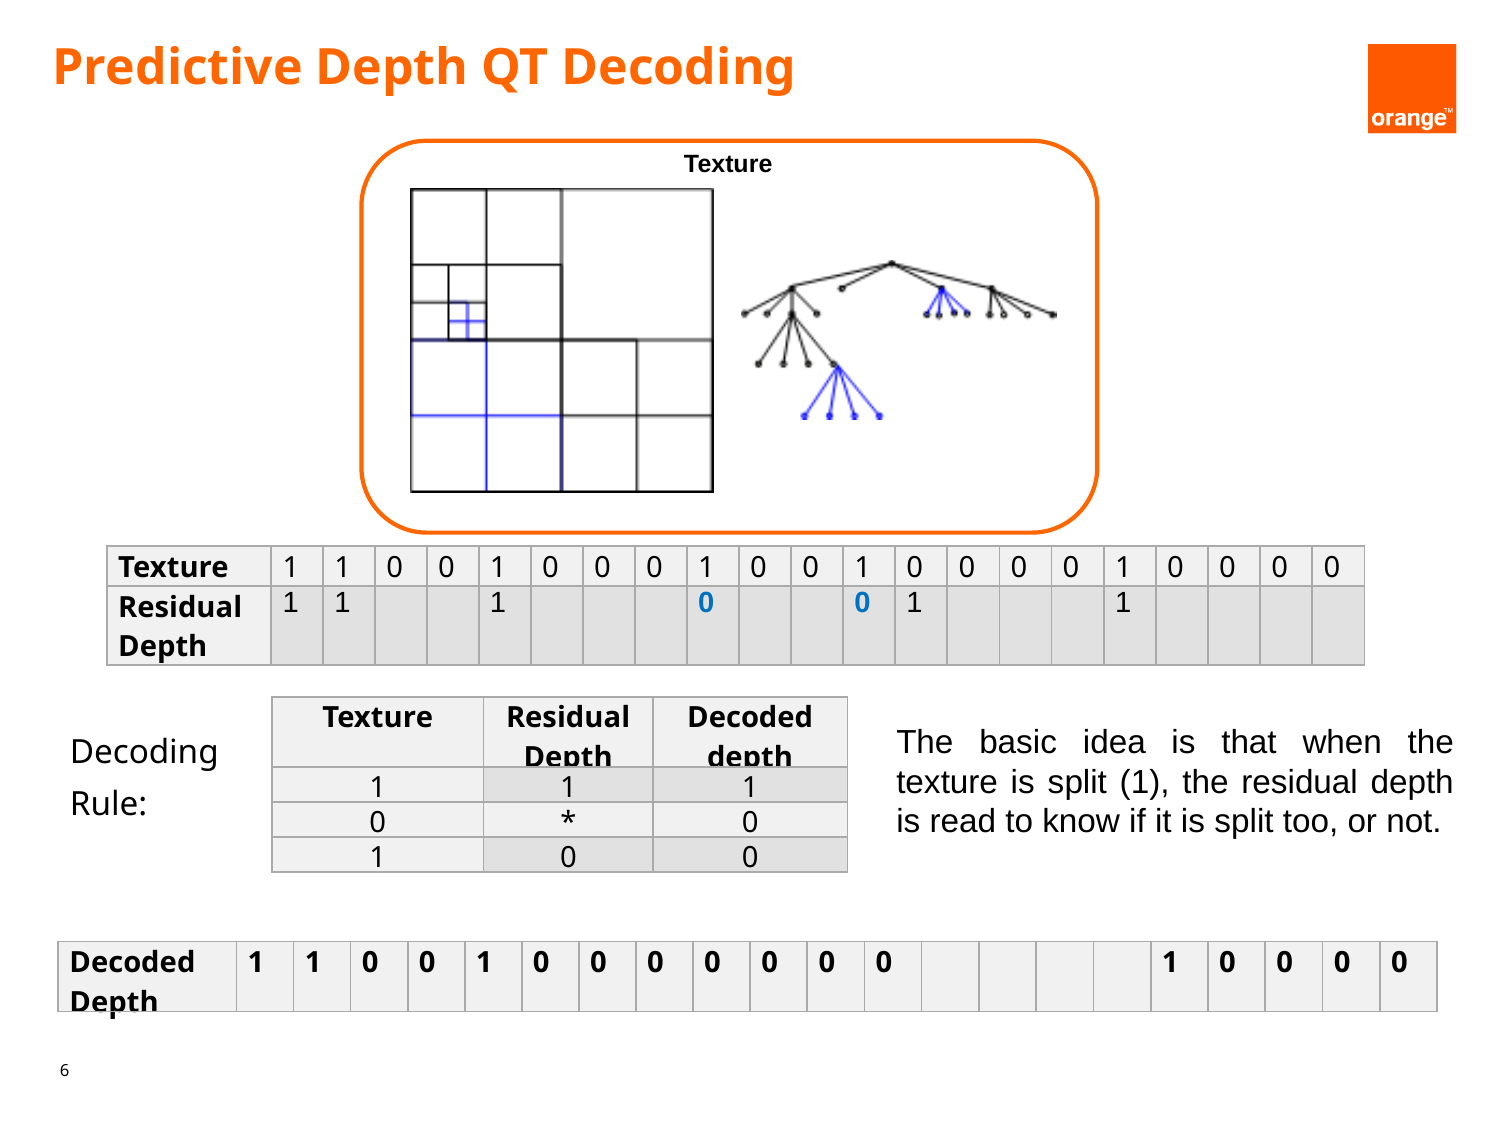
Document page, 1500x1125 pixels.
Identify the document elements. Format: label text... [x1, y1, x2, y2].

table_header 1 [1105, 547, 1155, 585]
table_header 0 [1381, 942, 1436, 1011]
table_cell 0 [484, 838, 652, 871]
text_box Texture [614, 139, 843, 185]
table_header 0 [1209, 547, 1259, 585]
table_cell 0 [273, 803, 483, 836]
text_box The basic idea is that when the texture is split (1), the residual depth is read to know if it is split too, or not. [881, 712, 1470, 847]
table_header 0 [1266, 942, 1322, 1011]
table_header 0 [351, 942, 407, 1011]
table_cell 0 [844, 587, 894, 664]
table_header Texture [273, 698, 483, 766]
table_cell 1 [273, 768, 483, 801]
table_header 0 [751, 942, 806, 1011]
table_cell [1052, 587, 1103, 664]
table_header 0 [1052, 547, 1103, 585]
table_cell 1 [480, 587, 530, 664]
picture [410, 188, 715, 493]
table_header 0 [532, 547, 582, 585]
table_cell 0 [688, 587, 738, 664]
table_header [1094, 942, 1150, 1011]
table_header 0 [740, 547, 790, 585]
table_header 1 [1152, 942, 1207, 1011]
table_cell [792, 587, 842, 664]
table_cell [948, 587, 999, 664]
table_header 0 [637, 942, 692, 1011]
table_cell [1261, 587, 1311, 664]
table_cell 1 [273, 838, 483, 871]
table_cell [636, 587, 686, 664]
table_header 0 [948, 547, 999, 585]
table_cell [428, 587, 478, 664]
table_cell 1 [654, 768, 847, 801]
table_cell 1 [484, 768, 652, 801]
table_header Decoded depth [654, 698, 847, 766]
table_header 0 [428, 547, 478, 585]
table_header Residual Depth [484, 698, 652, 766]
table_header 0 [1261, 547, 1311, 585]
table_header 0 [1000, 547, 1051, 585]
table_header 1 [466, 942, 521, 1011]
table_cell [1313, 587, 1364, 664]
table_header 1 [844, 547, 894, 585]
table_cell 1 [1105, 587, 1155, 664]
table_header 0 [523, 942, 578, 1011]
table_header 0 [896, 547, 946, 585]
table_header [980, 942, 1035, 1011]
table_cell [740, 587, 790, 664]
table_header [1037, 942, 1093, 1011]
table_header 1 [480, 547, 530, 585]
table_header 1 [237, 942, 293, 1011]
table_header 0 [808, 942, 864, 1011]
table_header 1 [272, 547, 322, 585]
table_header Texture [108, 547, 270, 585]
table_header 0 [580, 942, 635, 1011]
table_header 0 [1313, 547, 1364, 585]
table_header 0 [636, 547, 686, 585]
table_header [922, 942, 978, 1011]
title Predictive Depth QT Decoding [52, 34, 1217, 197]
table_header 1 [294, 942, 350, 1011]
table_cell [584, 587, 634, 664]
table_header 0 [409, 942, 464, 1011]
table_cell 1 [324, 587, 374, 664]
table_header 0 [584, 547, 634, 585]
table_cell [376, 587, 426, 664]
table_header 0 [376, 547, 426, 585]
table_cell [1157, 587, 1207, 664]
table_header 0 [1157, 547, 1207, 585]
table_header 0 [694, 942, 749, 1011]
table_header Decoded Depth [59, 942, 236, 1011]
table_cell 0 [654, 838, 847, 871]
table_header 0 [792, 547, 842, 585]
table_cell 1 [896, 587, 946, 664]
text_box [359, 197, 1100, 535]
table_cell 0 [654, 803, 847, 836]
table_cell 1 [272, 587, 322, 664]
picture [741, 260, 1058, 420]
table_cell [1000, 587, 1051, 664]
text_box Decoding Rule: [55, 726, 243, 831]
table_header 0 [865, 942, 921, 1011]
table_cell * [484, 803, 652, 836]
table_header 1 [324, 547, 374, 585]
table_cell [532, 587, 582, 664]
table_header 0 [1209, 942, 1264, 1011]
table_header 1 [688, 547, 738, 585]
table_header 0 [1323, 942, 1379, 1011]
table_cell [1209, 587, 1259, 664]
table_cell Residual Depth [108, 587, 270, 664]
picture [1320, 0, 1500, 178]
